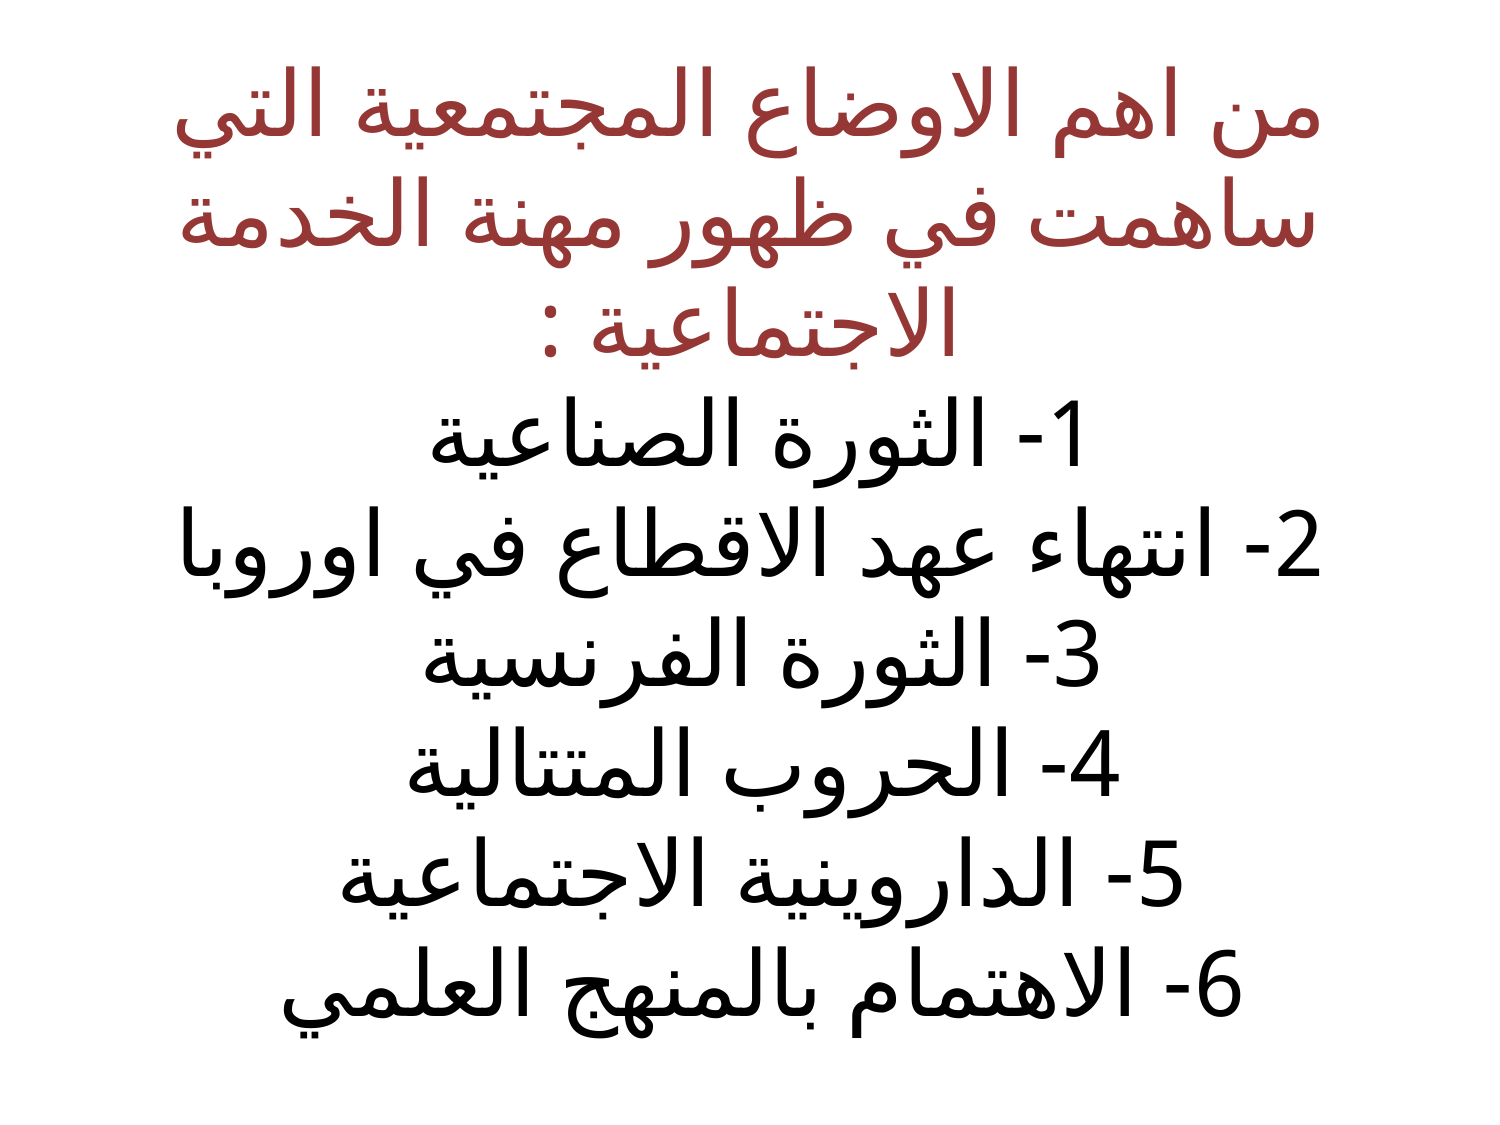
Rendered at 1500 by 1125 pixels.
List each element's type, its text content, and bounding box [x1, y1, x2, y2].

title من اهم الاوضاع المجتمعية التي ساهمت في ظهور مهنة الخدمة الاجتماعية : 1- الثورة الصناعية 2- انتهاء عهد الاقطاع في اوروبا 3- الثورة الفرنسية 4- الحروب المتتالية 5- الداروينية الاجتماعية 6- الاهتمام بالمنهج العلمي [75, 45, 1425, 1035]
